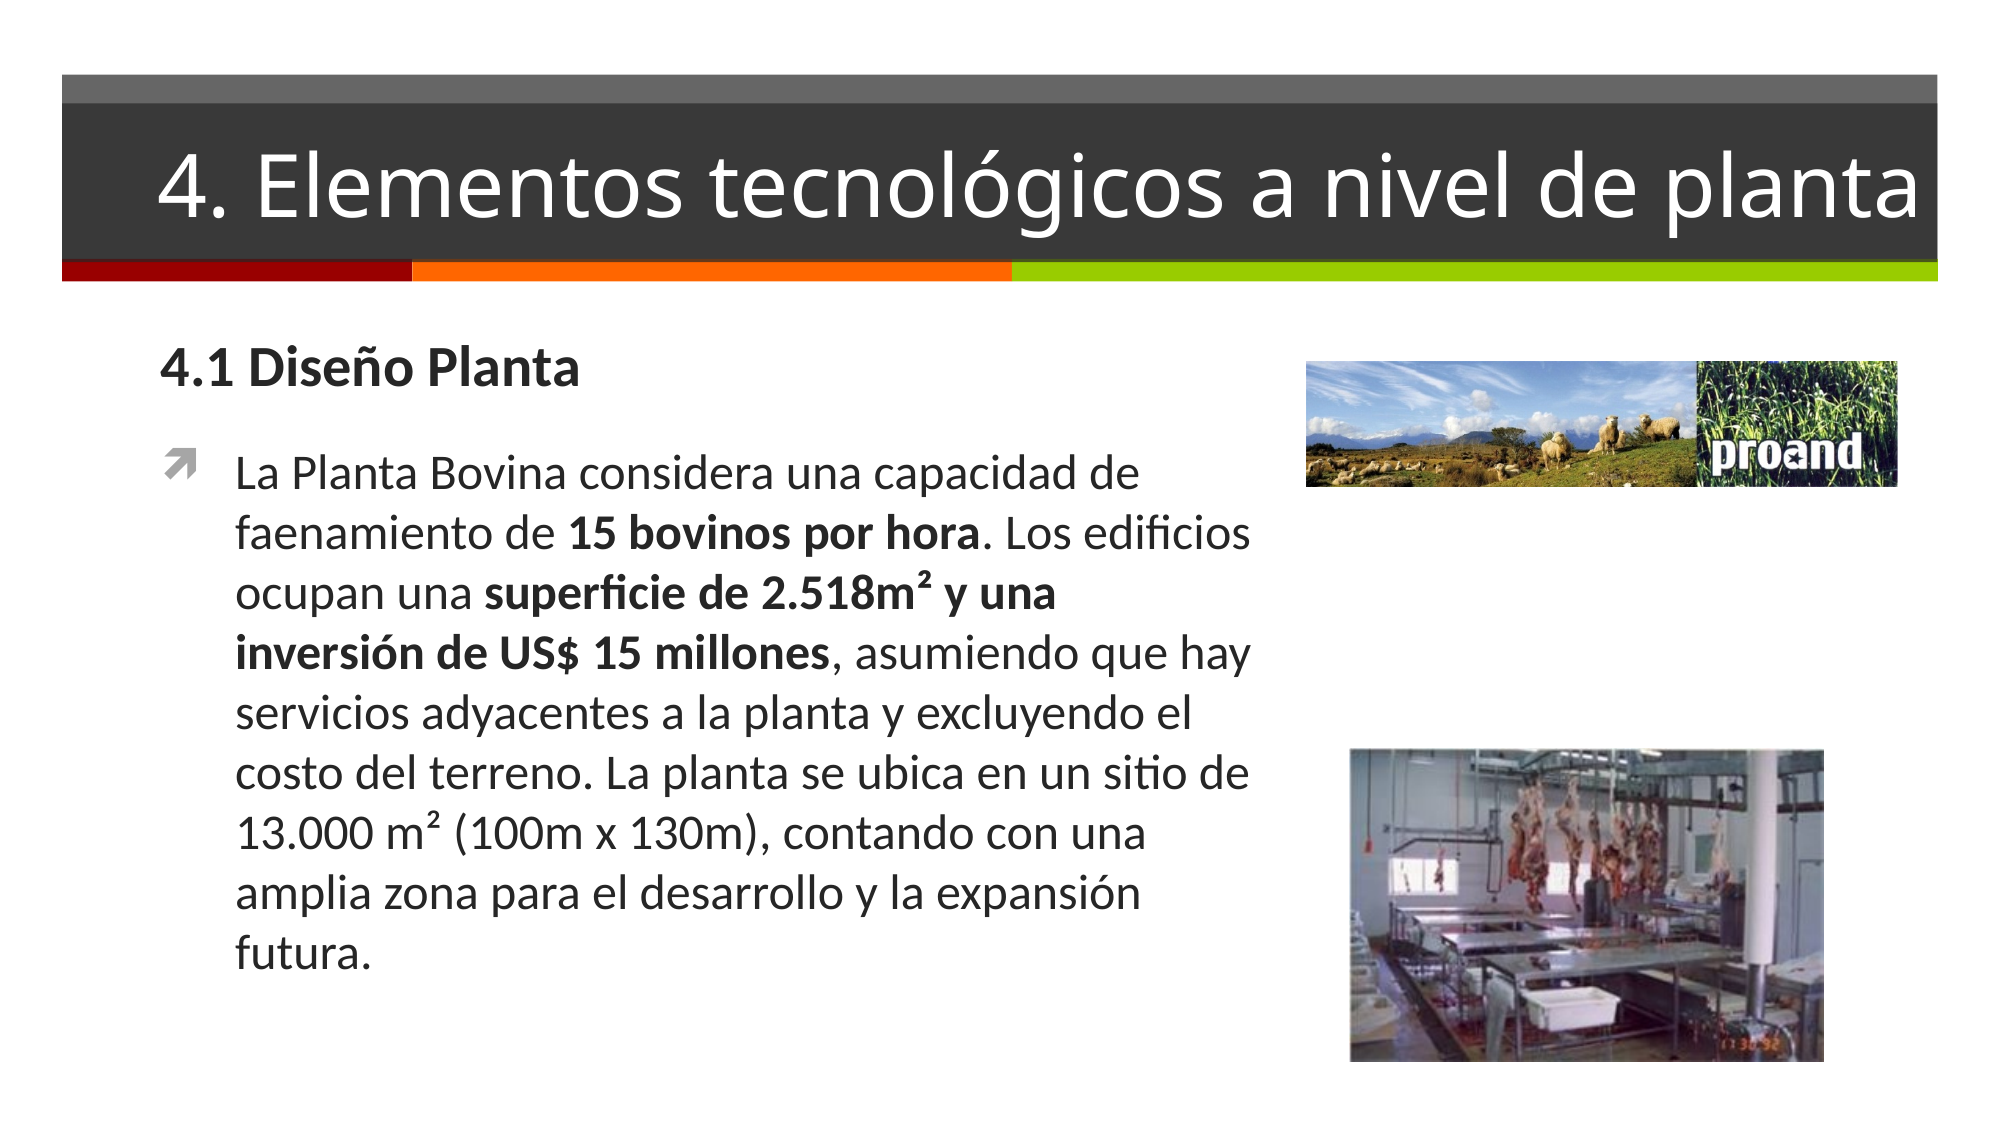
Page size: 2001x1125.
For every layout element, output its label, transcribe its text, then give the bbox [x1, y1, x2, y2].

picture [1349, 748, 1824, 1062]
title 4. Elementos tecnológicos a nivel de planta [62, 103, 1938, 263]
list 4.1 Diseño Planta La Planta Bovina considera una capacidad de faenamiento de 15 bovinos por hora. Los edificios ocupan una superficie de 2.518m² y una inversión de US$ 15 millones, asumiendo que hay servicios adyacentes a la planta y excluyendo el costo del terreno. La planta se ubica en un sitio de 13.000 m² (100m x 130m), contando con una amplia zona para el desarrollo y la expansión futura. [145, 306, 1274, 1125]
picture [1306, 360, 1898, 487]
